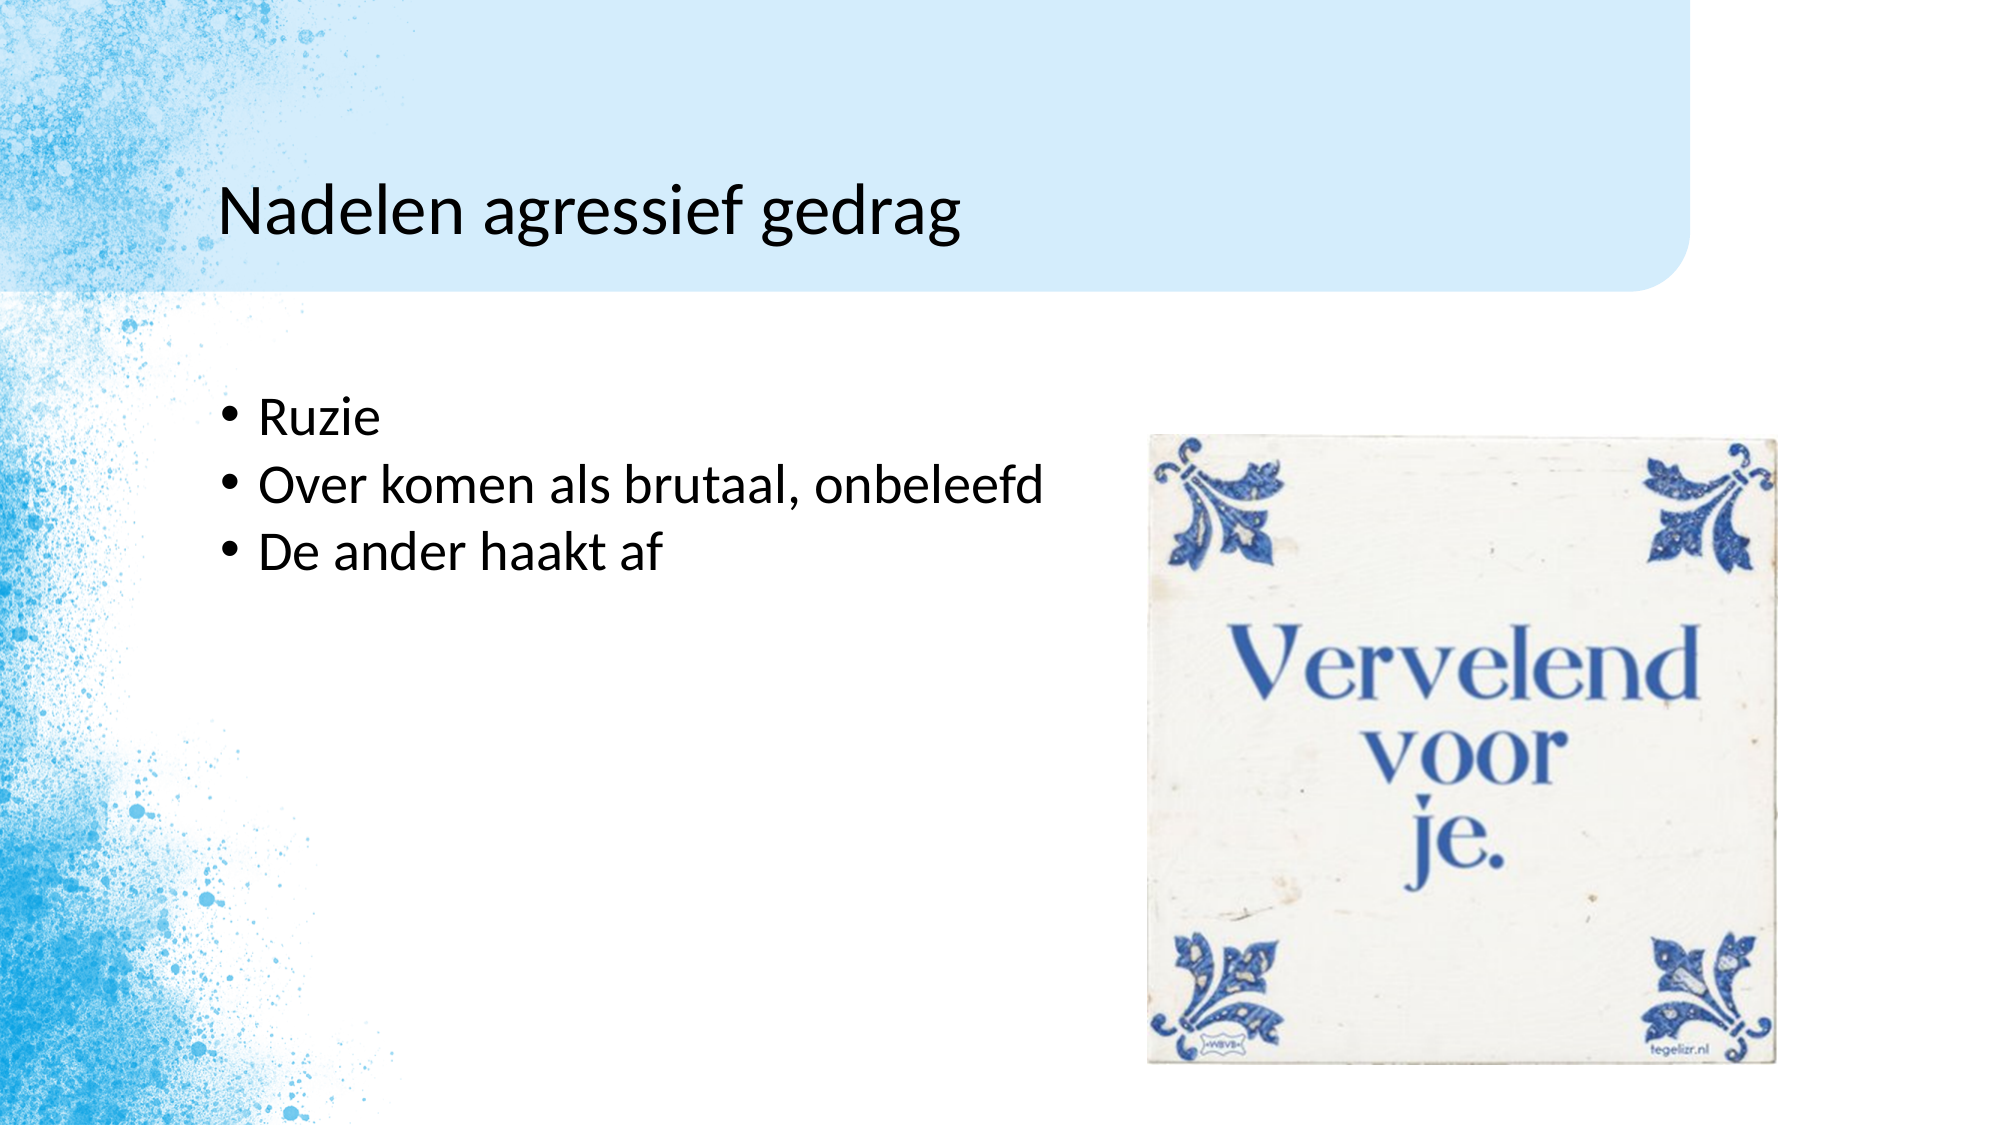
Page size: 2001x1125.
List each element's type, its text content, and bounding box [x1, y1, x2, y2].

picture [0, 0, 415, 1125]
list Ruzie​ Over komen als brutaal, onbeleefd​ De ander haakt af​ [220, 379, 1650, 935]
title Nadelen agressief gedrag​ [217, 61, 1556, 250]
picture [1147, 434, 1779, 1065]
